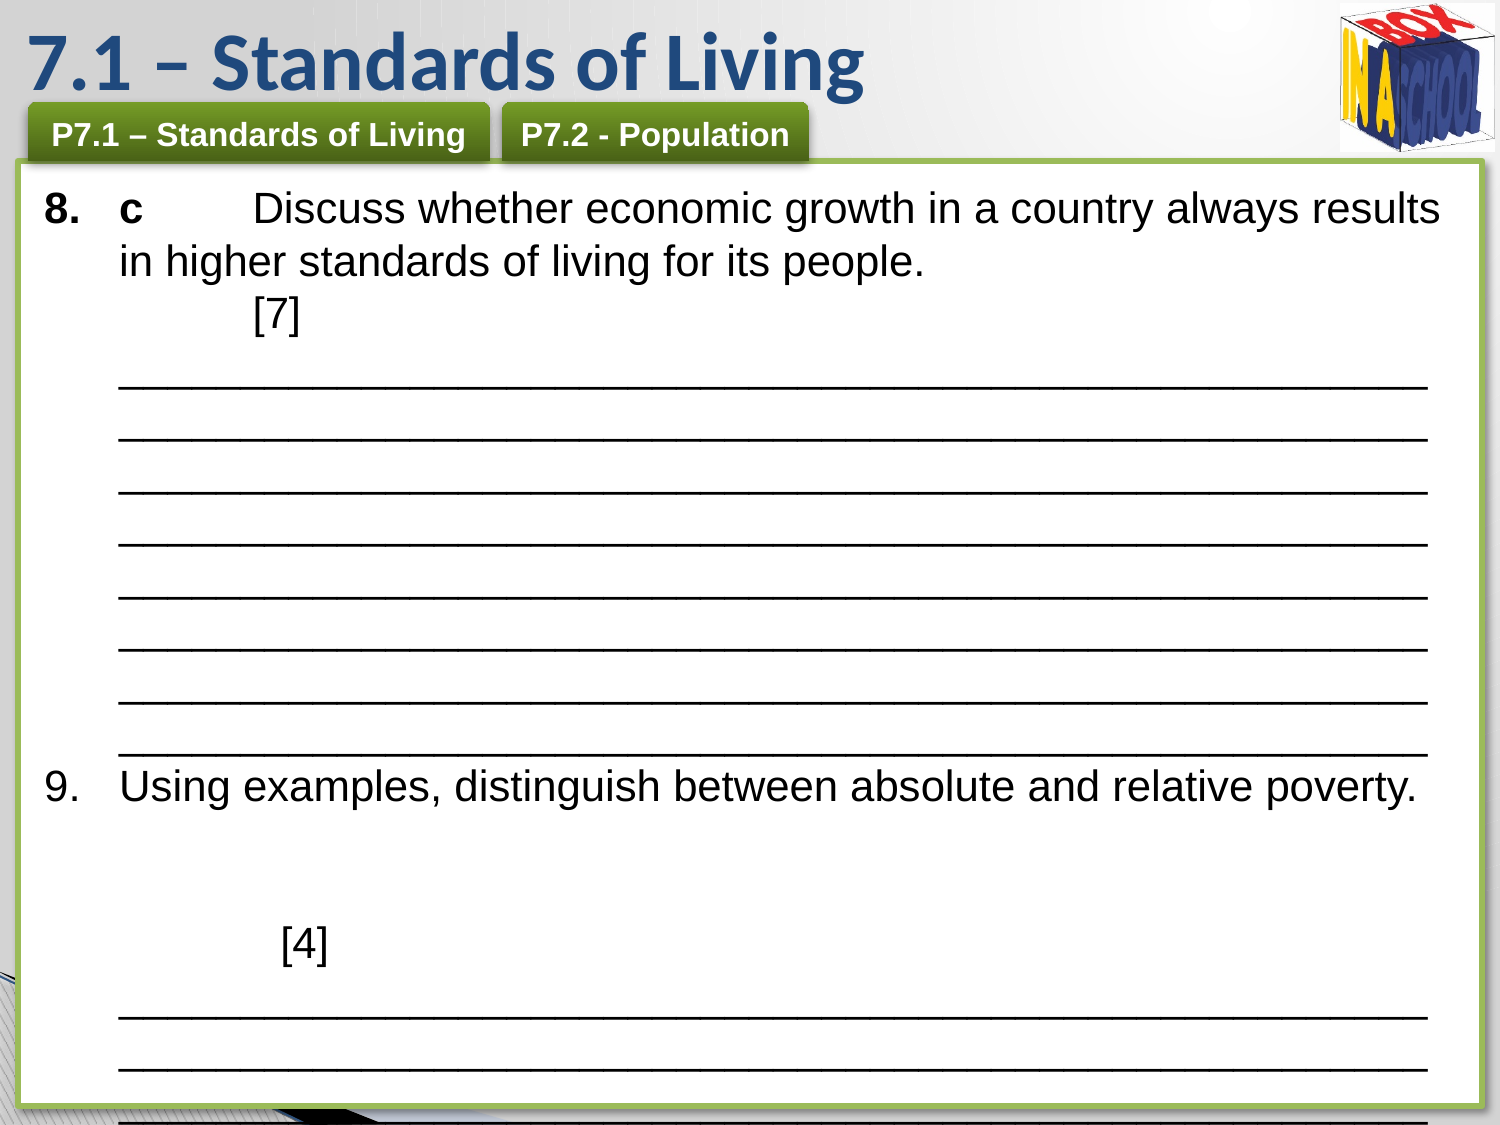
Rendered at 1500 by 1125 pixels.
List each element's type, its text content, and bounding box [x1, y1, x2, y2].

picture [1340, 3, 1495, 152]
text_box c Discuss whether economic growth in a country always results in higher standards of living for its people. [7] ________________________________________________________________________________________________________________________________________________________________________________________________________________________________________________________________________________________________________________________________________________________________________________________________________________________________________________ Using examples, distinguish between absolute and relative poverty. [4] ______________________________________________________________________________________________________________________________________________________________________________________________________________________________________________________________________________ [29, 172, 1465, 1125]
title 7.1 – Standards of Living [11, 11, 1465, 102]
